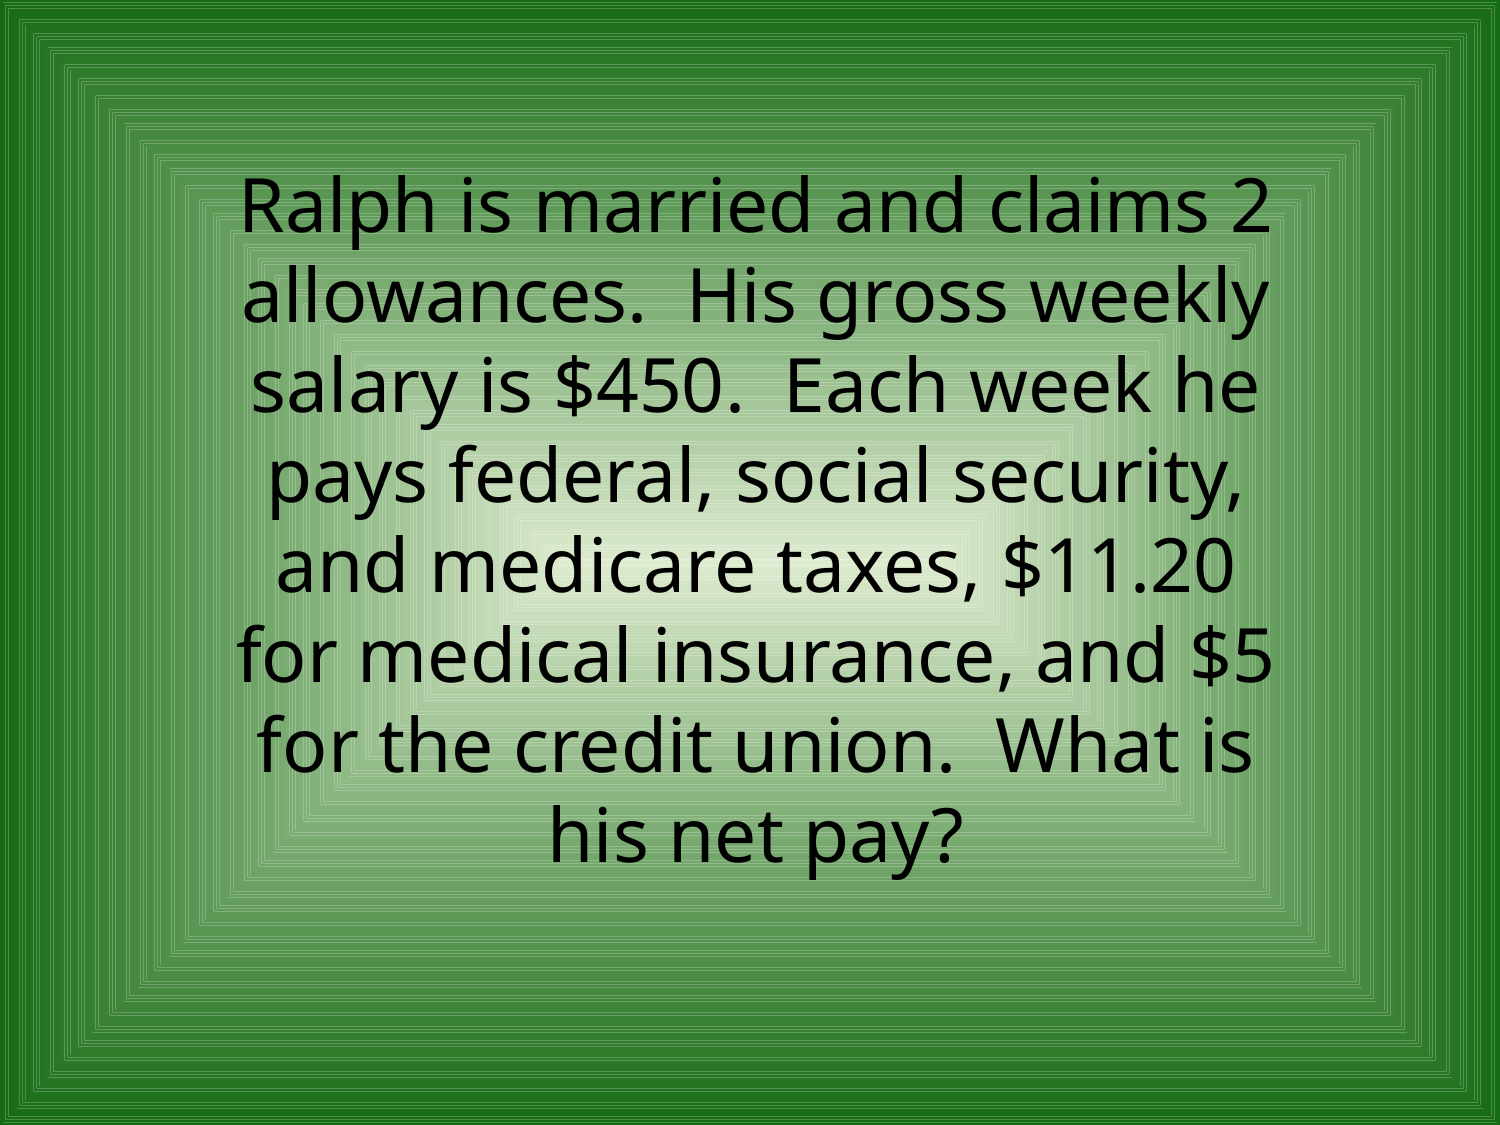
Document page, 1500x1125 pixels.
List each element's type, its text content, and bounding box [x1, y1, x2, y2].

text_box Ralph is married and claims 2 allowances. His gross weekly salary is $450. Each week he pays federal, social security, and medicare taxes, $11.20 for medical insurance, and $5 for the credit union. What is his net pay? [199, 149, 1313, 885]
